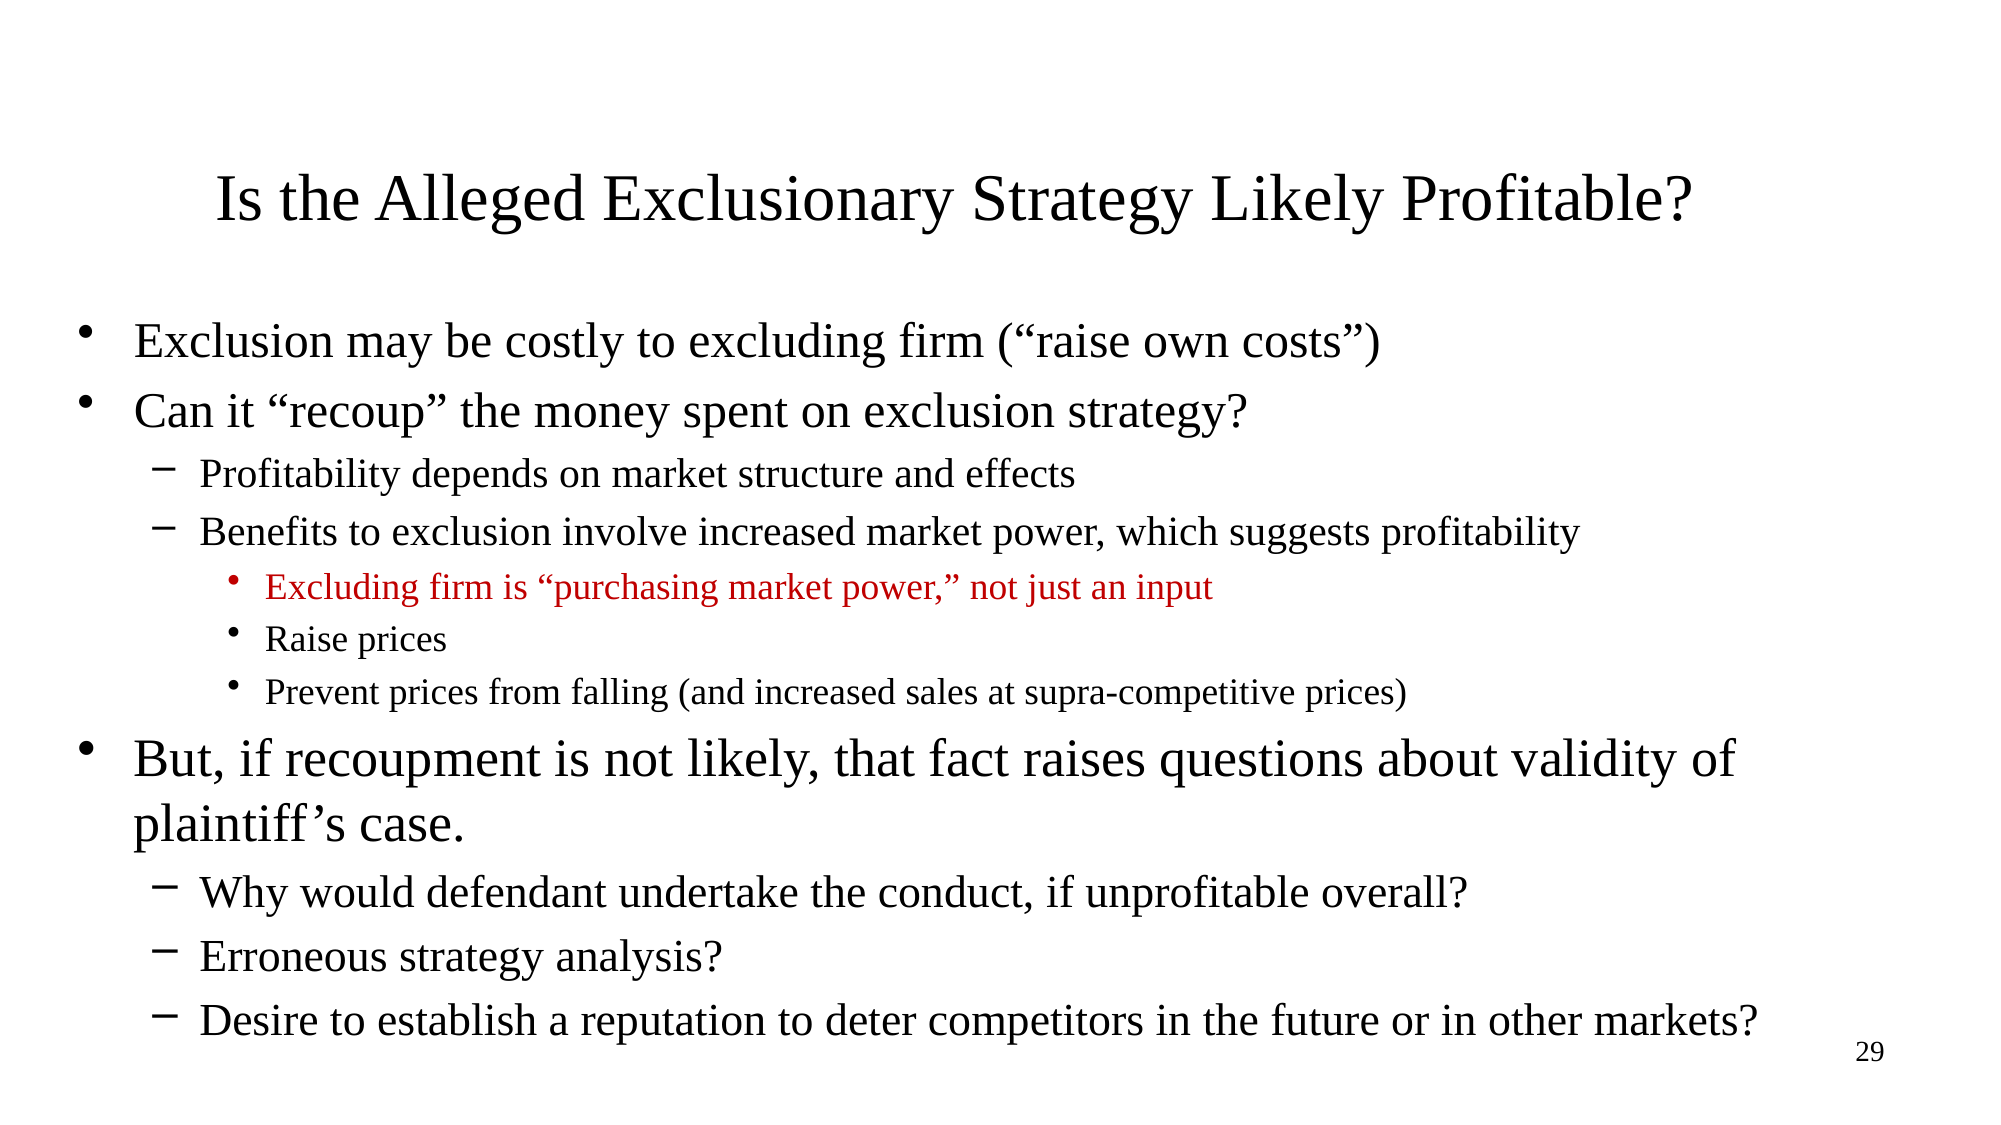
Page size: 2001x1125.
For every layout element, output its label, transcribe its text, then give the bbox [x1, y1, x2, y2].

title Is the Alleged Exclusionary Strategy Likely Profitable? [200, 99, 1713, 288]
list Exclusion may be costly to excluding firm (“raise own costs”) Can it “recoup” the money spent on exclusion strategy? Profitability depends on market structure and effects Benefits to exclusion involve increased market power, which suggests profitability Excluding firm is “purchasing market power,” not just an input Raise prices Prevent prices from falling (and increased sales at supra-competitive prices) But, if recoupment is not likely, that fact raises questions about validity of plaintiff’s case. Why would defendant undertake the conduct, if unprofitable overall? Erroneous strategy analysis? Desire to establish a reputation to deter competitors in the future or in other markets? [62, 299, 1863, 1103]
slide_number 29 [1433, 1024, 1901, 1103]
